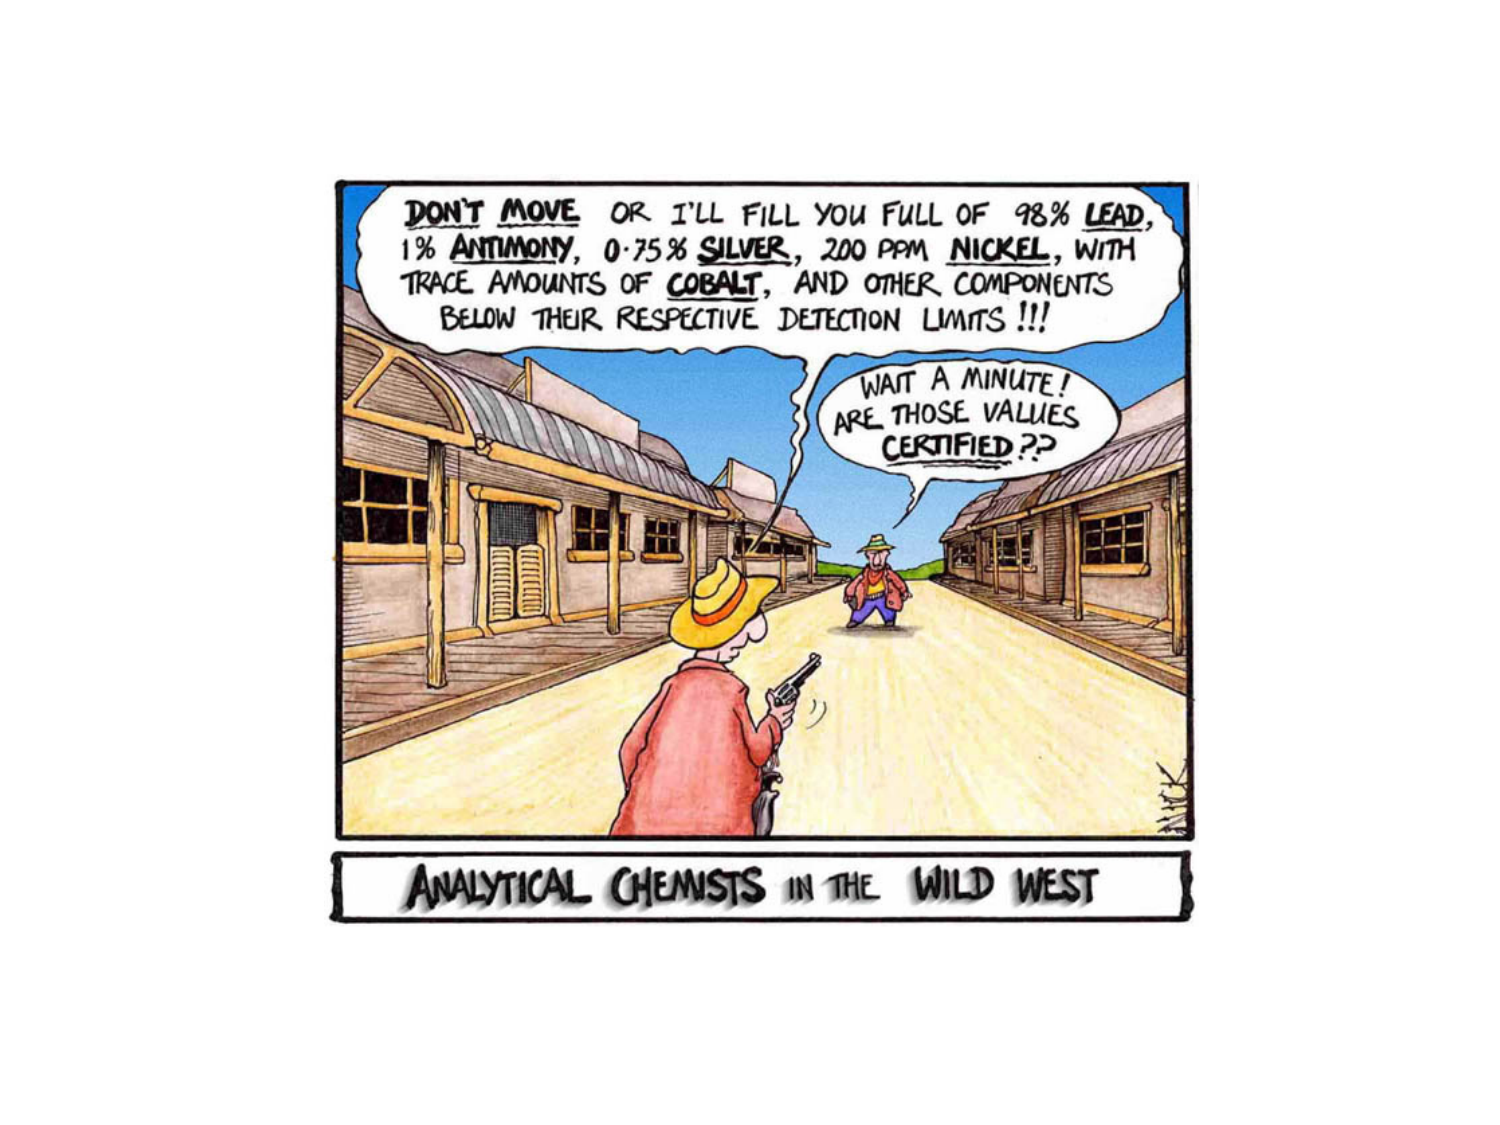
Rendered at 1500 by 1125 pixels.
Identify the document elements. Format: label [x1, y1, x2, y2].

picture [324, 174, 1199, 932]
